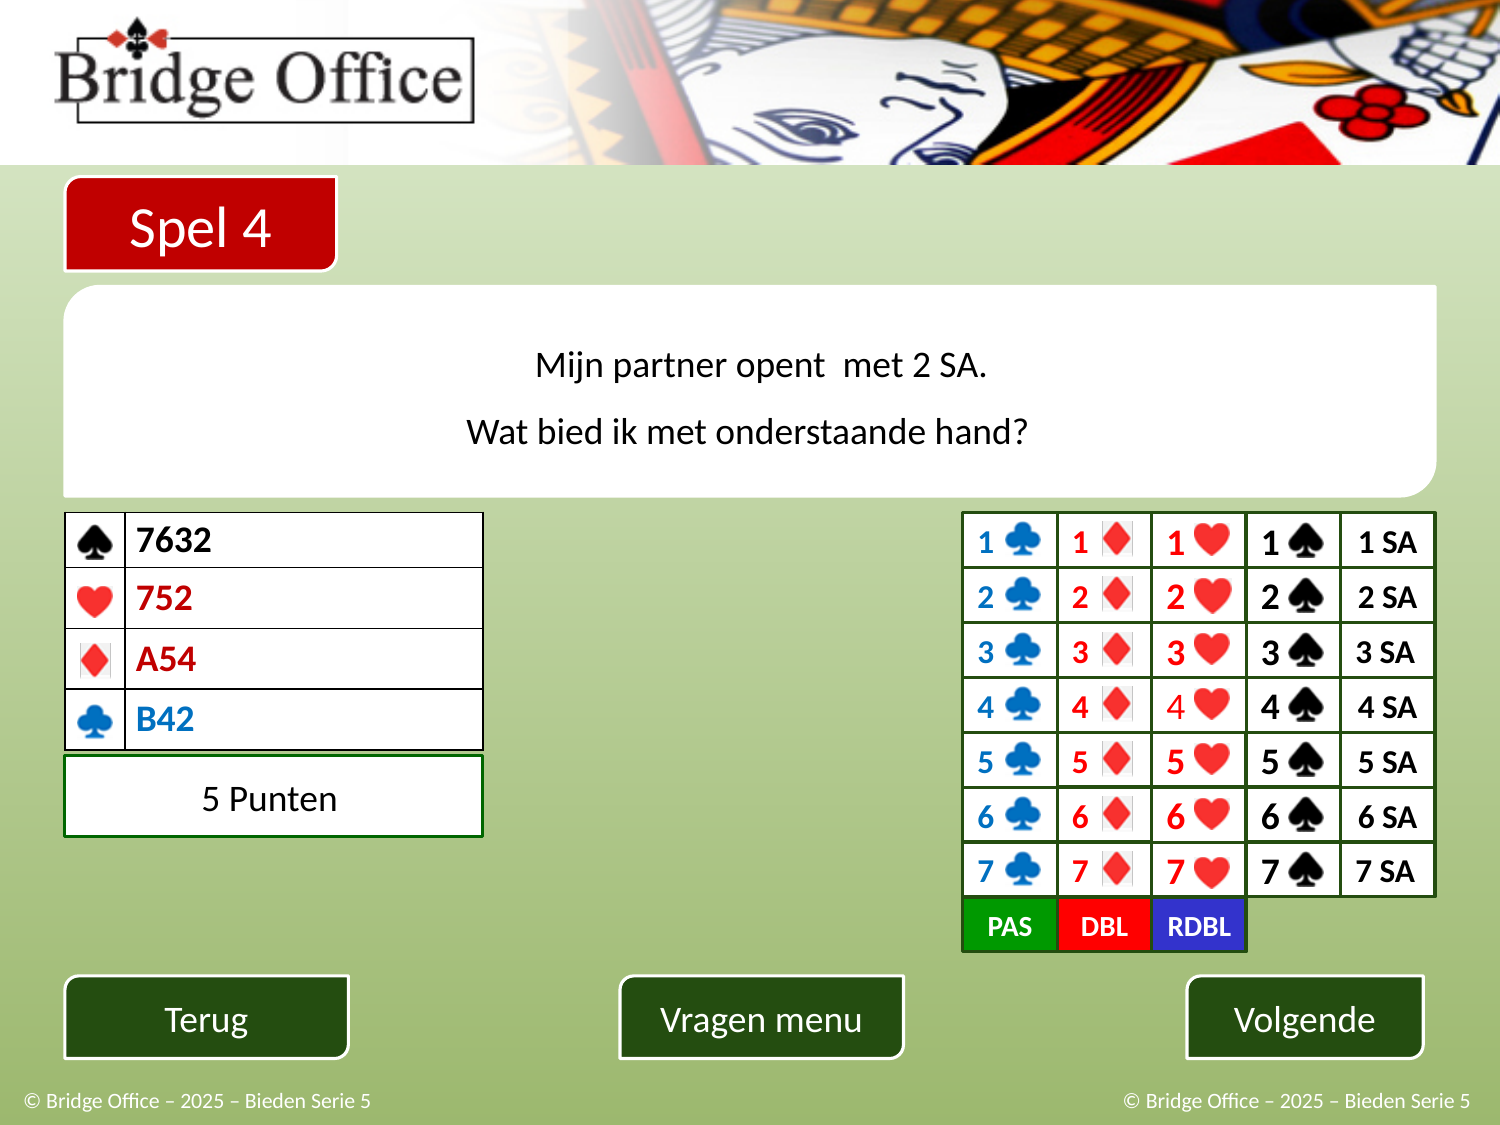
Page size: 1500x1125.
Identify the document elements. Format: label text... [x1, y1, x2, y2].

picture [1099, 796, 1135, 833]
table_cell [66, 568, 124, 628]
text_box RDBL [1153, 898, 1248, 953]
picture [77, 643, 114, 679]
text_box © Bridge Office – 2025 – Bieden Serie 5 [1107, 1079, 1500, 1121]
picture [1099, 576, 1135, 613]
text_box 4 [961, 676, 1059, 734]
text_box 6 [1245, 786, 1339, 841]
text_box 1 [961, 511, 1059, 569]
picture [1004, 796, 1041, 833]
picture [1288, 631, 1324, 668]
text_box 6 [961, 786, 1056, 841]
text_box Volgende [1185, 974, 1425, 1061]
picture [1004, 741, 1041, 778]
text_box 4 [1059, 676, 1150, 734]
table_header [66, 513, 124, 567]
text_box Terug [63, 974, 350, 1061]
text_box 5 [961, 734, 1059, 786]
text_box 1 SA [1342, 511, 1437, 569]
picture [1099, 521, 1135, 558]
text_box 7 [961, 841, 1056, 896]
text_box 6 [1056, 786, 1150, 841]
text_box Vragen menu [618, 974, 906, 1061]
text_box 2 SA [1339, 569, 1437, 621]
picture [77, 703, 114, 740]
text_box 3 [1150, 621, 1245, 676]
picture [1288, 796, 1324, 832]
text_box 4 [1245, 676, 1339, 734]
table_cell B42 [126, 690, 482, 749]
picture [1193, 578, 1232, 614]
table_cell 752 [126, 568, 482, 628]
picture [1193, 523, 1230, 556]
text_box 3 SA [1339, 621, 1437, 676]
text_box Spel 4 [63, 179, 339, 273]
text_box Mijn partner opent met 2 SA. [508, 332, 1015, 393]
text_box PAS [961, 896, 1059, 953]
picture [1193, 743, 1230, 776]
picture [1193, 857, 1230, 890]
text_box [63, 284, 1437, 498]
text_box Wat bied ik met onderstaande hand? [451, 399, 1072, 460]
picture [1004, 686, 1041, 723]
table_cell A54 [126, 629, 482, 688]
picture [0, 0, 1500, 166]
text_box 1 [1245, 511, 1342, 569]
text_box 2 [961, 569, 1056, 621]
picture [77, 524, 114, 561]
text_box 2 [1056, 569, 1153, 621]
picture [77, 585, 114, 618]
picture [1193, 798, 1230, 830]
picture [1004, 851, 1041, 887]
picture [1288, 741, 1324, 778]
text_box 1 [1153, 511, 1245, 569]
text_box 7 [1056, 841, 1150, 898]
text_box 4 SA [1339, 676, 1437, 734]
text_box 5 [1153, 734, 1248, 786]
text_box DBL [1059, 898, 1153, 953]
text_box 7 SA [1339, 844, 1437, 898]
text_box © Bridge Office – 2025 – Bieden Serie 5 [8, 1079, 393, 1121]
picture [1099, 741, 1135, 778]
picture [1004, 631, 1041, 668]
text_box 7 [1245, 841, 1339, 898]
text_box 6 SA [1339, 786, 1437, 844]
picture [1288, 576, 1324, 613]
table_cell [66, 629, 124, 688]
picture [1194, 633, 1230, 666]
text_box 7 [1150, 841, 1245, 898]
table_cell [66, 690, 124, 749]
picture [1099, 851, 1135, 887]
text_box 5 [1248, 734, 1339, 786]
table_header 7632 [126, 513, 482, 567]
text_box 6 [1150, 786, 1245, 841]
text_box 5 SA [1339, 734, 1437, 786]
picture [1099, 686, 1135, 723]
picture [1004, 521, 1041, 558]
text_box 3 [1245, 621, 1339, 676]
picture [1193, 688, 1230, 721]
picture [1004, 576, 1041, 613]
text_box 2 [1153, 569, 1245, 621]
text_box 5 [1059, 734, 1153, 786]
text_box 5 Punten [63, 754, 484, 838]
text_box 4 [1150, 676, 1245, 734]
picture [1288, 521, 1325, 558]
picture [1288, 686, 1324, 723]
picture [1288, 851, 1324, 887]
text_box 3 [961, 621, 1056, 676]
text_box 3 [1056, 621, 1150, 676]
text_box 2 [1245, 569, 1339, 621]
picture [1099, 631, 1135, 668]
text_box 1 [1059, 511, 1153, 569]
